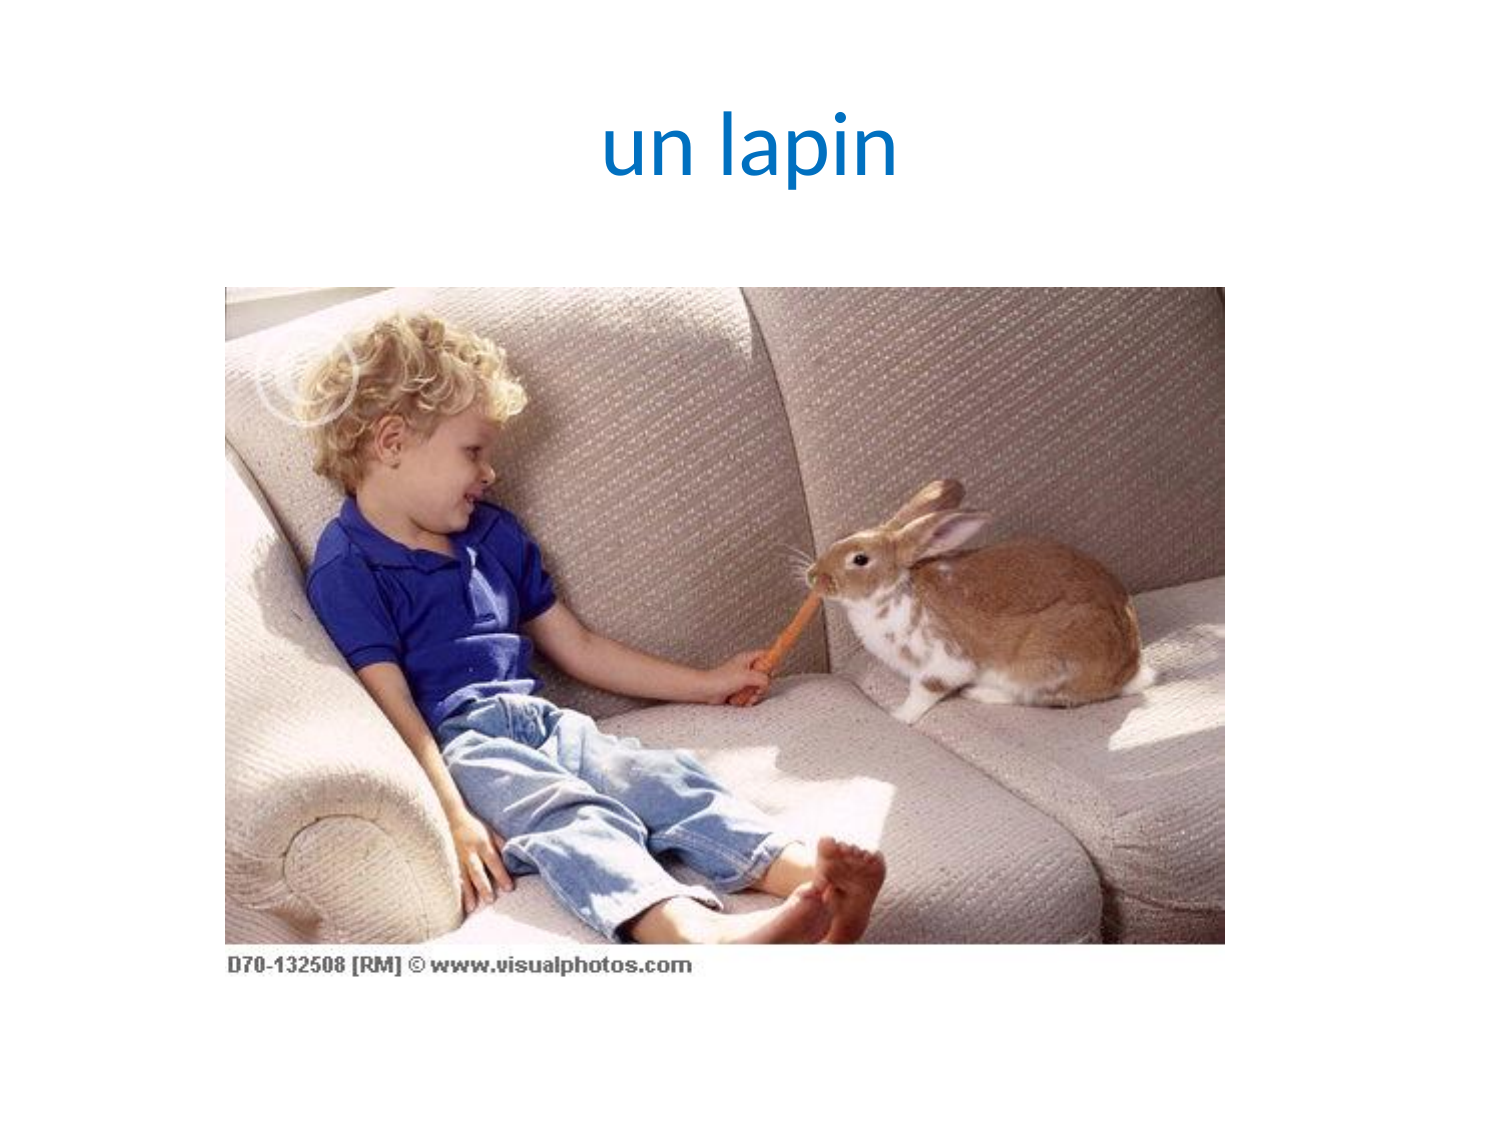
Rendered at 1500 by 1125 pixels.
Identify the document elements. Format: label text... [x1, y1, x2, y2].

picture [224, 287, 1226, 986]
title un lapin [75, 45, 1425, 233]
